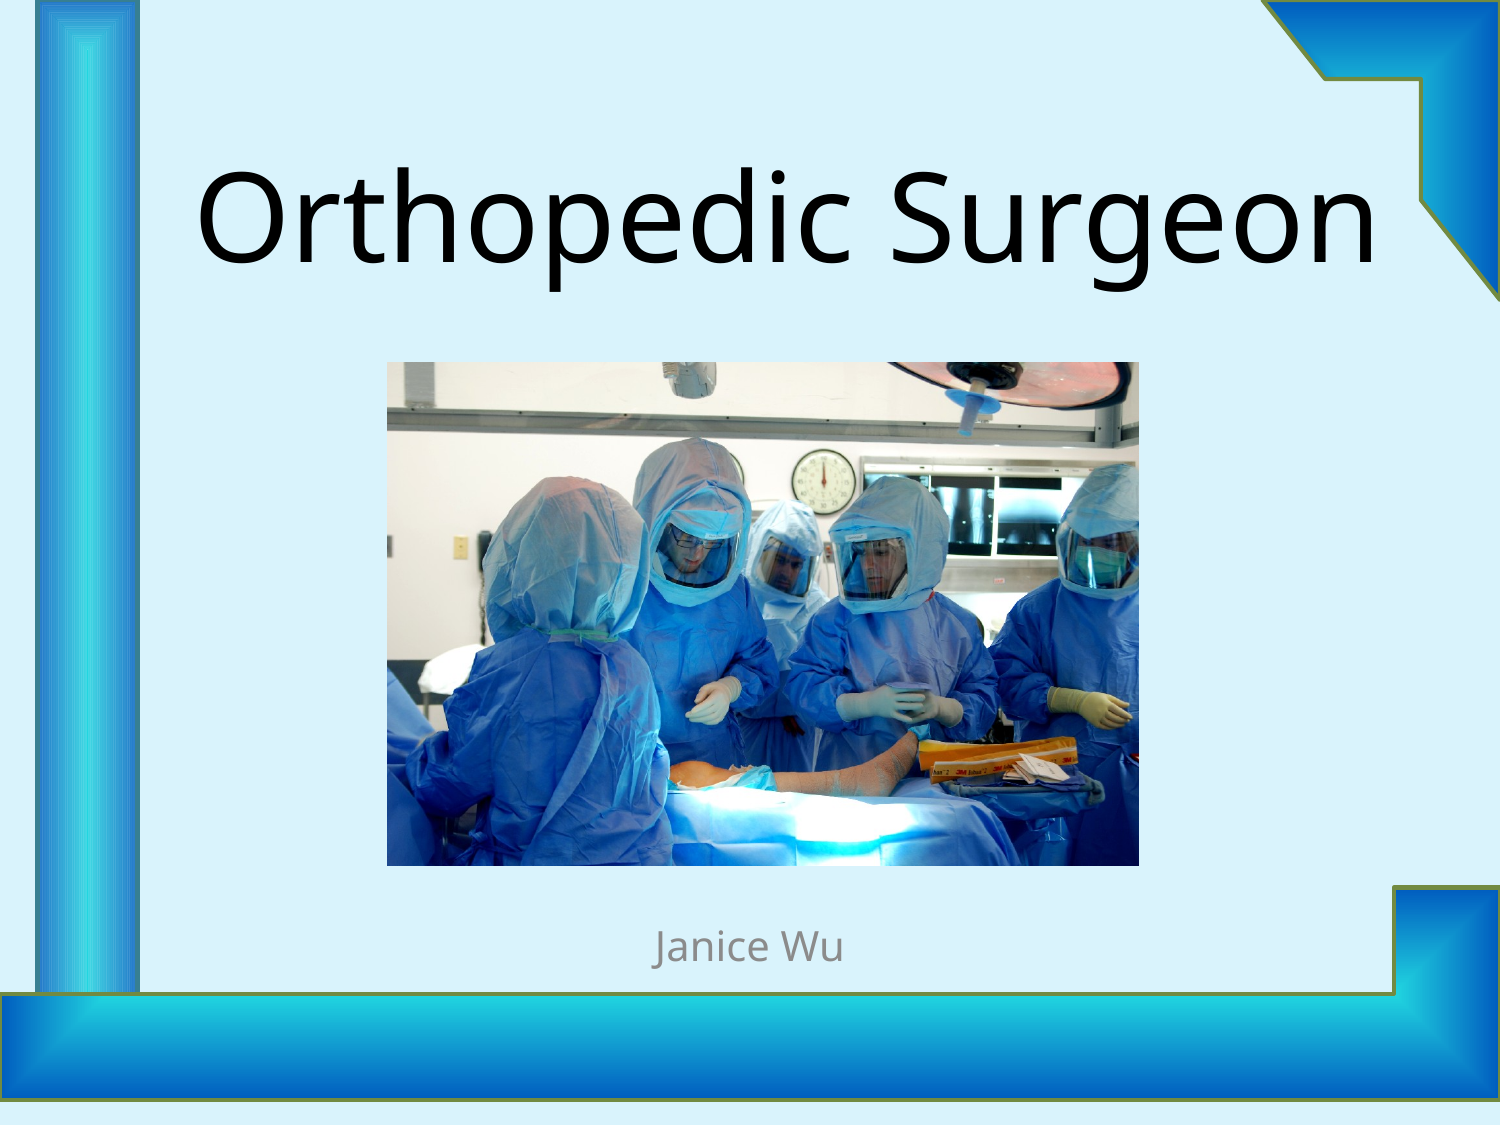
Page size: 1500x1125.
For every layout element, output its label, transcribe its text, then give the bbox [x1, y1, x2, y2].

text_box [1260, 0, 1500, 302]
picture [387, 362, 1140, 866]
subtitle Janice Wu [549, 912, 950, 988]
text_box [35, 0, 140, 992]
title Orthopedic Surgeon [150, 62, 1425, 363]
text_box [0, 885, 1500, 1102]
